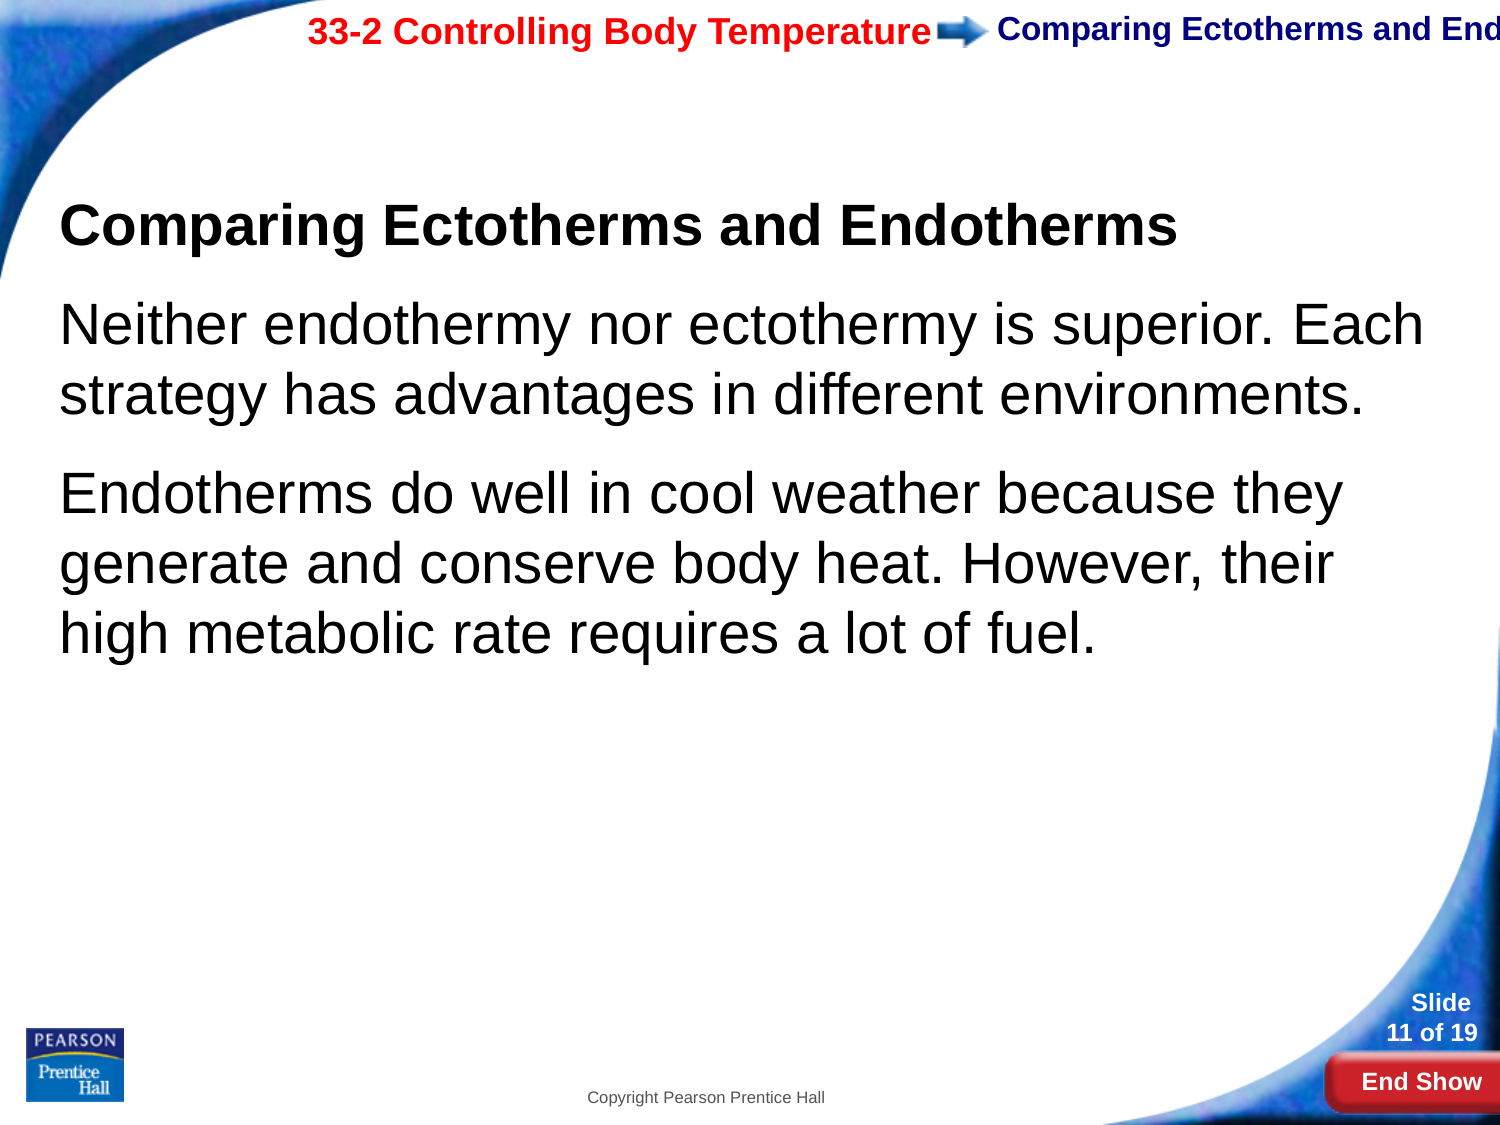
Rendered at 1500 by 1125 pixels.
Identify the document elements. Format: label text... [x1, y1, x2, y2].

title Comparing Ectotherms and Endotherms [981, 0, 1500, 76]
picture [0, 0, 1500, 1125]
footer Copyright Pearson Prentice Hall [468, 1078, 945, 1105]
list Comparing Ectotherms and Endotherms Neither endothermy nor ectothermy is superior. Each strategy has advantages in different environments. Endotherms do well in cool weather because they generate and conserve body heat. However, their high metabolic rate requires a lot of fuel. [44, 179, 1463, 976]
